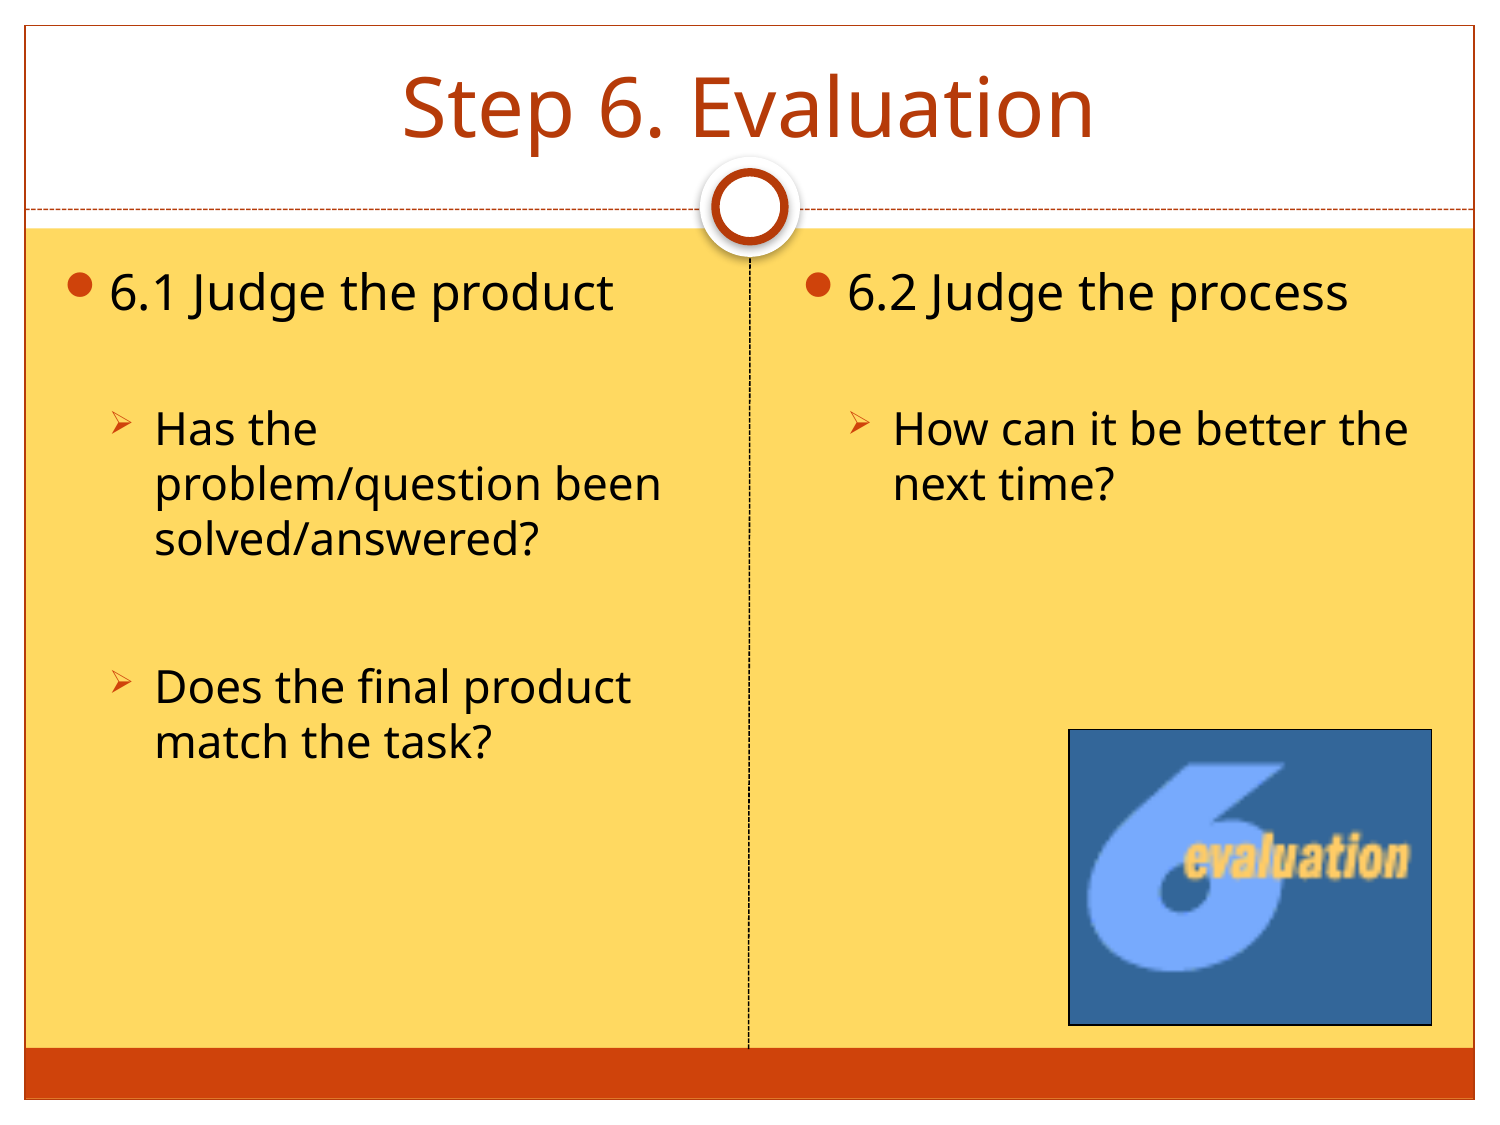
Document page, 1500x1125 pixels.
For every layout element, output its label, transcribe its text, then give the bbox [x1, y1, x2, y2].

list 6.2 Judge the process How can it be better the next time? [787, 253, 1450, 993]
list 6.1 Judge the product Has the problem/question been solved/answered? Does the final product match the task? [49, 253, 712, 993]
picture [1069, 729, 1432, 1025]
title Step 6. Evaluation [49, 37, 1450, 162]
